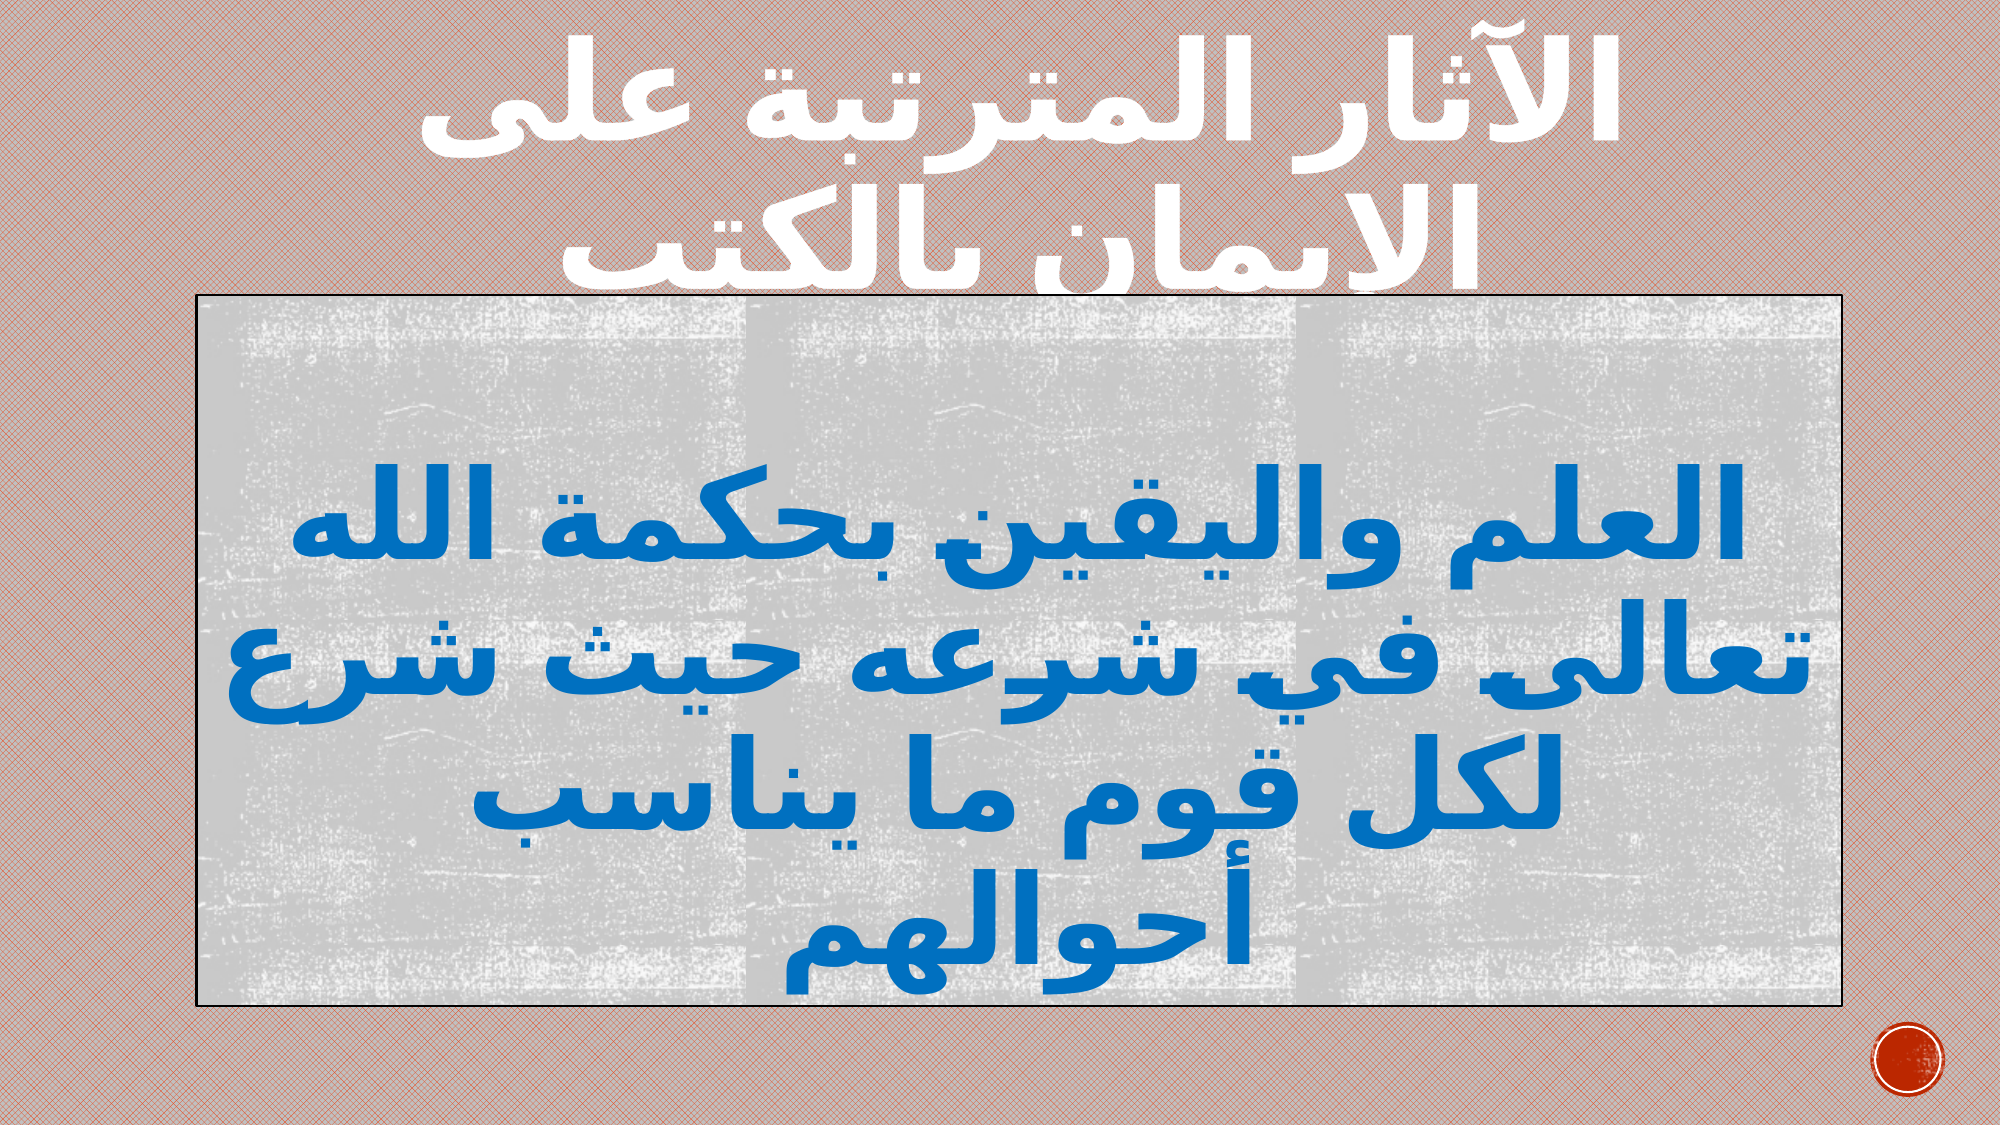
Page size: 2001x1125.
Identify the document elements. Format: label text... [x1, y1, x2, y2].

title الآثار المترتبة على الإيمان بالكتب [232, 44, 1813, 294]
list العلم واليقين بحكمة الله تعالى في شرعه حيث شرع لكل قوم ما يناسب أحوالهم [195, 294, 1843, 1007]
